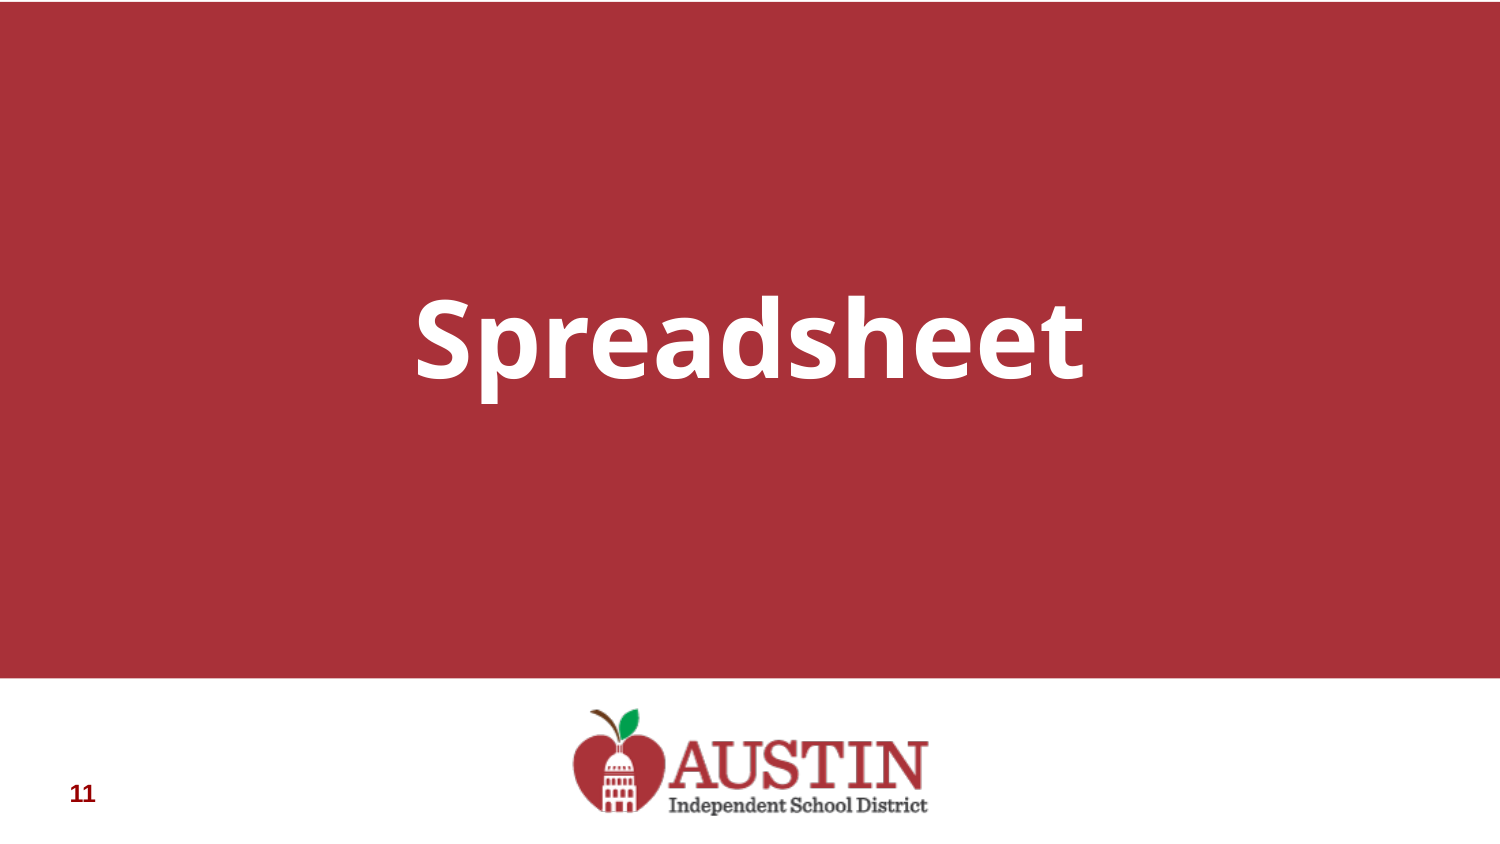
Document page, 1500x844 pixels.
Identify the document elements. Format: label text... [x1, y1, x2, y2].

picture [565, 692, 934, 831]
title Spreadsheet [51, 29, 1449, 644]
text_box [0, 1, 1500, 679]
slide_number 11 [21, 761, 112, 827]
